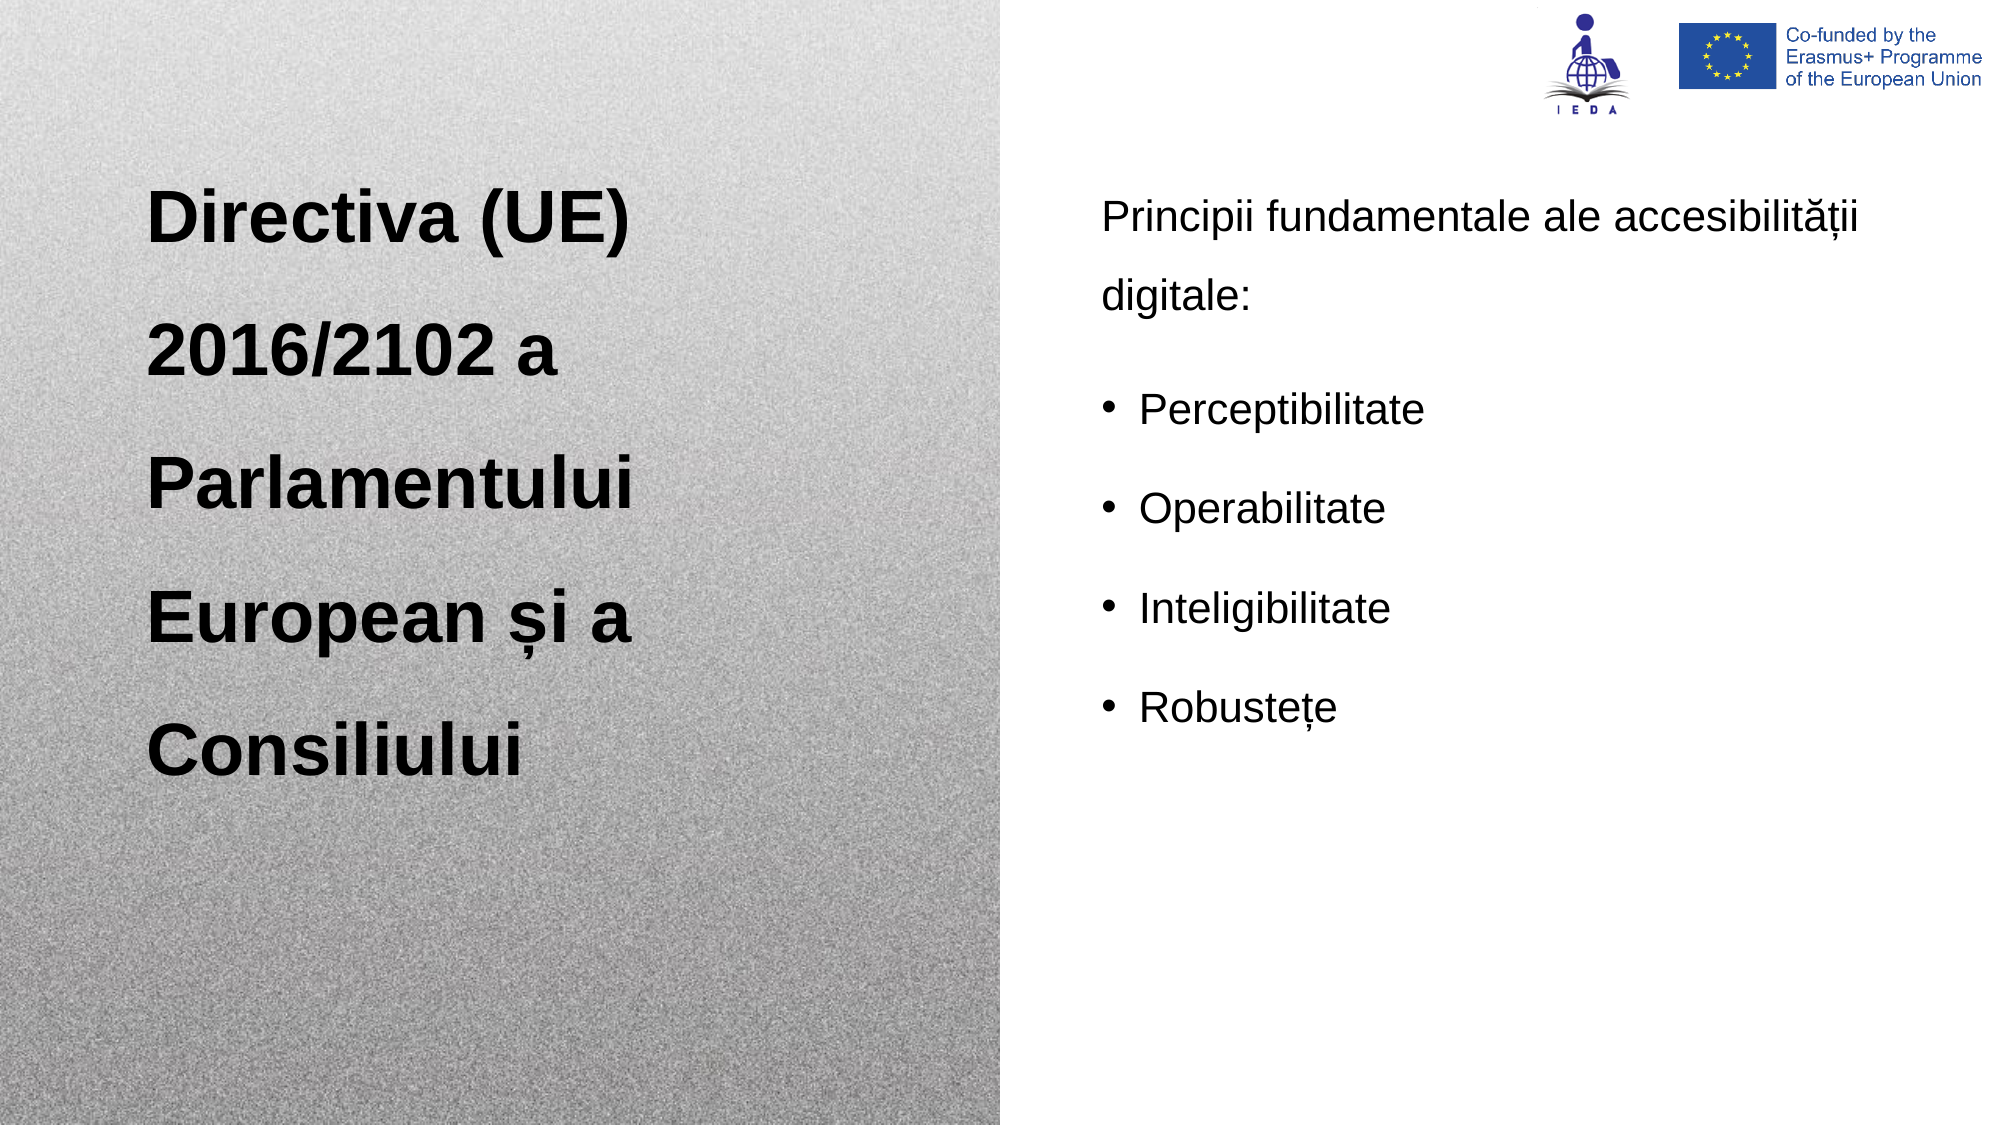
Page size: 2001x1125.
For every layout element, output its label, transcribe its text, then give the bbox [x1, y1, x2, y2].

picture [0, 0, 1001, 1125]
text_box Perceptibilitate Operabilitate Inteligibilitate Robustețe [1086, 346, 1931, 971]
picture [1528, 0, 1645, 127]
picture [1677, 22, 2000, 94]
text_box Principii fundamentale ale accesibilității digitale: [1086, 154, 1931, 315]
